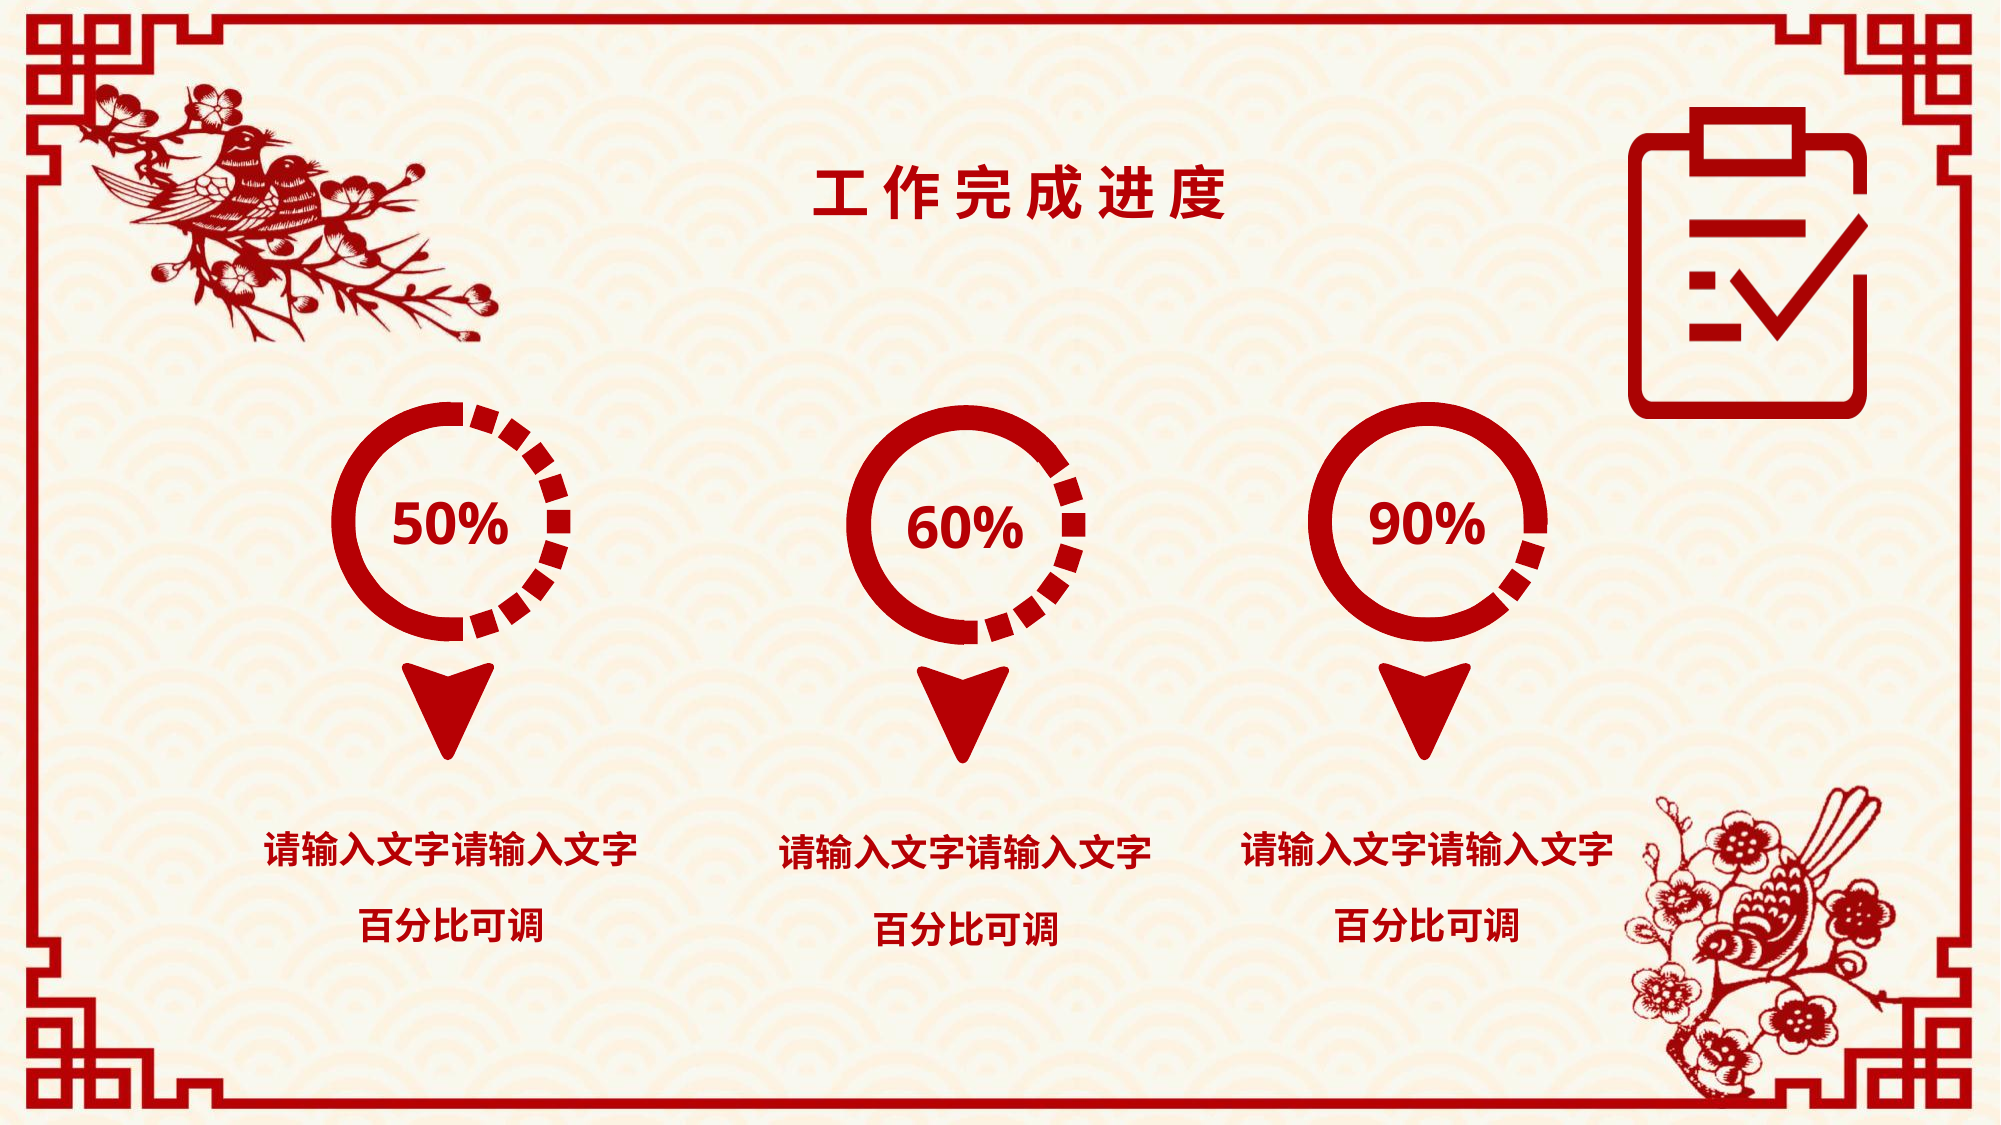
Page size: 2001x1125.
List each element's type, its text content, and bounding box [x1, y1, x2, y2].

text_box 工 作 完 成 进 度 [769, 148, 1242, 234]
picture [0, 0, 2001, 1125]
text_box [1225, 401, 1631, 957]
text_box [248, 401, 654, 957]
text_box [763, 405, 1169, 960]
